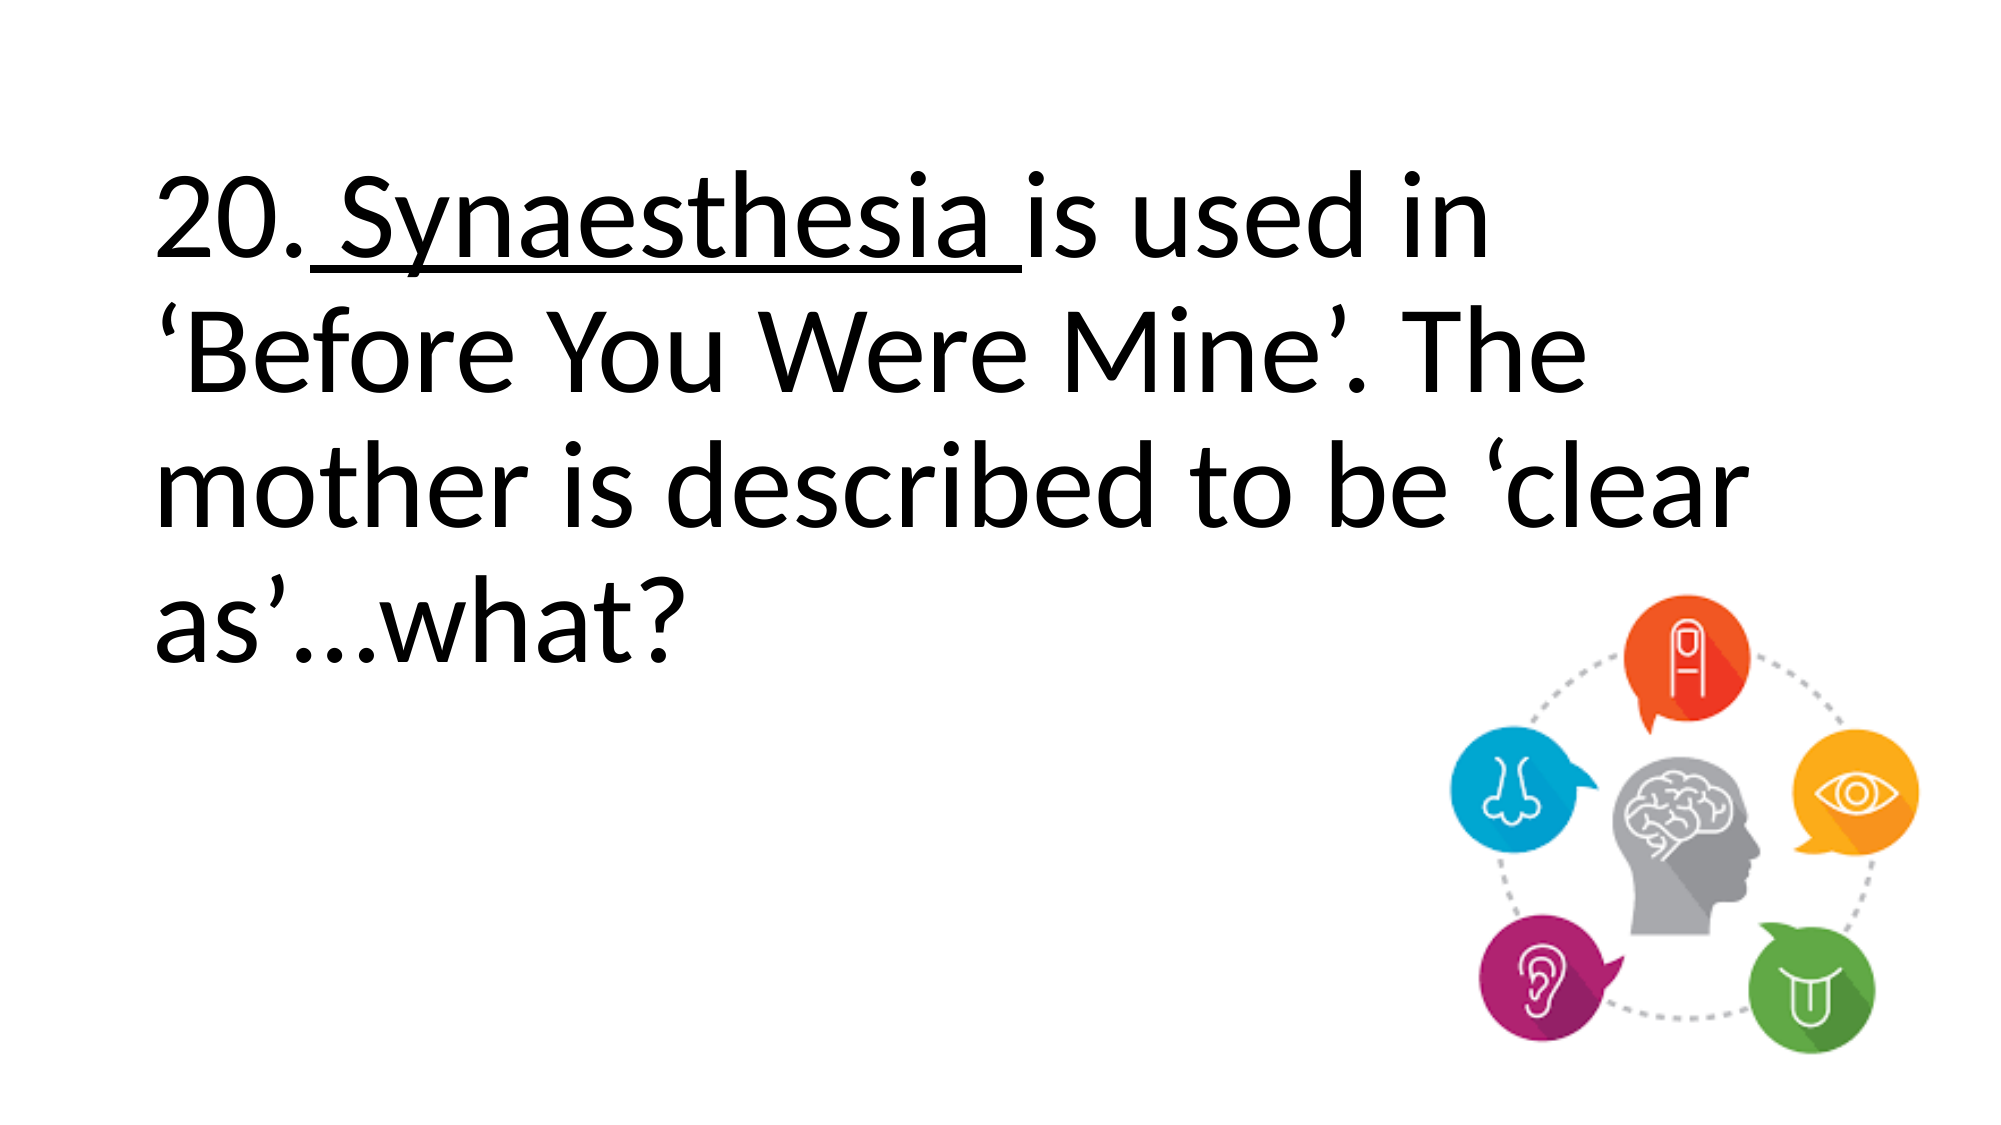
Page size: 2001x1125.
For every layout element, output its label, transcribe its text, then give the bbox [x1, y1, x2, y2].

picture [1432, 565, 1942, 1075]
list 20. Synaesthesia is used in ‘Before You Were Mine’. The mother is described to be ‘clear as’…what? [137, 141, 1863, 856]
